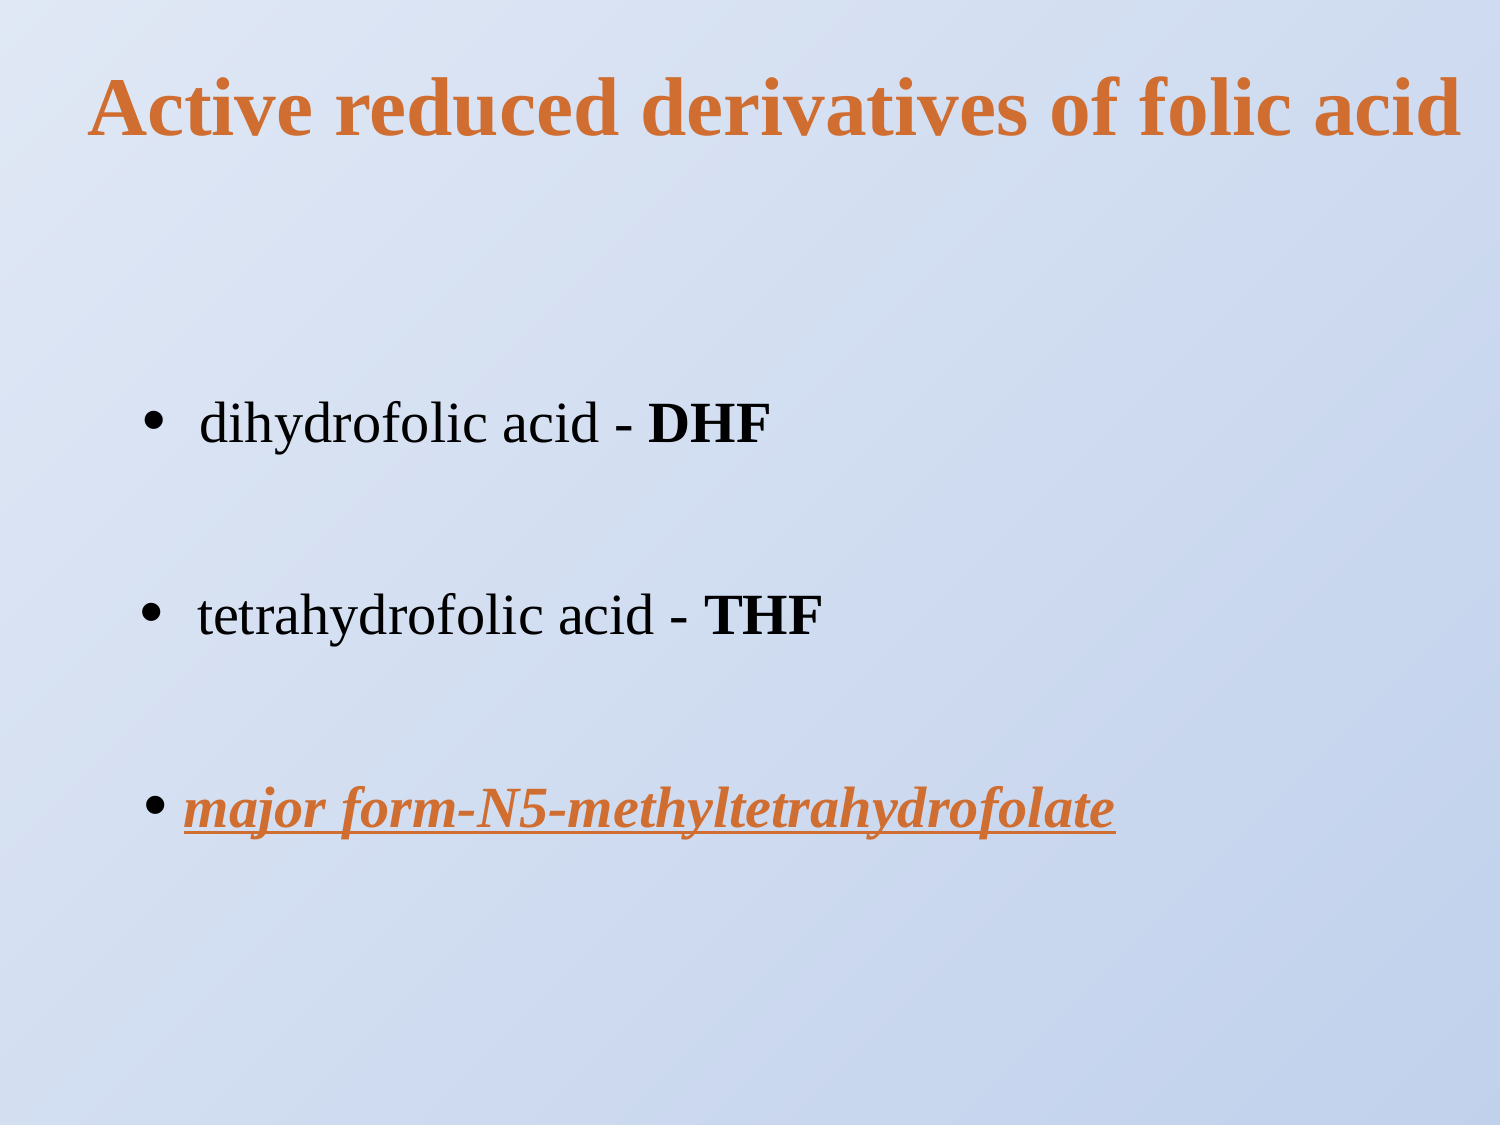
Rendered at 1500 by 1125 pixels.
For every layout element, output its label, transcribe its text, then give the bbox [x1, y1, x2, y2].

text_box • major form-N5-methyltetrahydrofolate [143, 764, 1117, 918]
text_box • tetrahydrofolic acid - THF [139, 572, 824, 727]
text_box • dihydrofolic acid - DHF [142, 381, 772, 535]
text_box Active reduced derivatives of folic acid [0, 74, 1500, 229]
